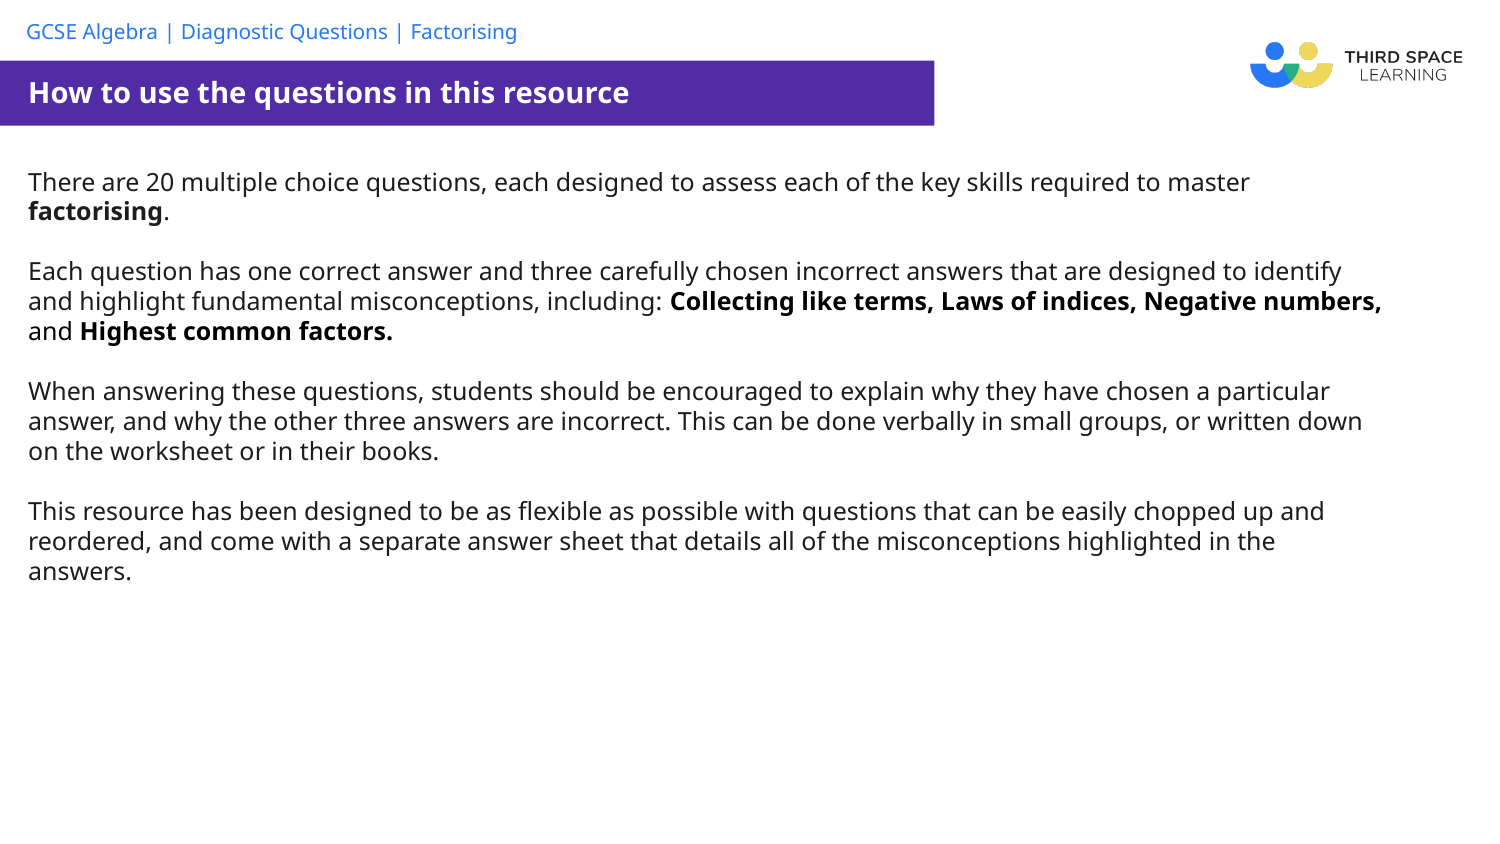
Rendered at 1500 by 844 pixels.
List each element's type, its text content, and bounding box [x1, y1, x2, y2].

text_box How to use the questions in this resource [13, 59, 658, 125]
picture [1250, 33, 1465, 99]
text_box There are 20 multiple choice questions, each designed to assess each of the key skills required to master factorising. Each question has one correct answer and three carefully chosen incorrect answers that are designed to identify and highlight fundamental misconceptions, including: Collecting like terms, Laws of indices, Negative numbers, and Highest common factors. When answering these questions, students should be encouraged to explain why they have chosen a particular answer, and why the other three answers are incorrect. This can be done verbally in small groups, or written down on the worksheet or in their books. This resource has been designed to be as flexible as possible with questions that can be easily chopped up and reordered, and come with a separate answer sheet that details all of the misconceptions highlighted in the answers. [13, 151, 1403, 711]
